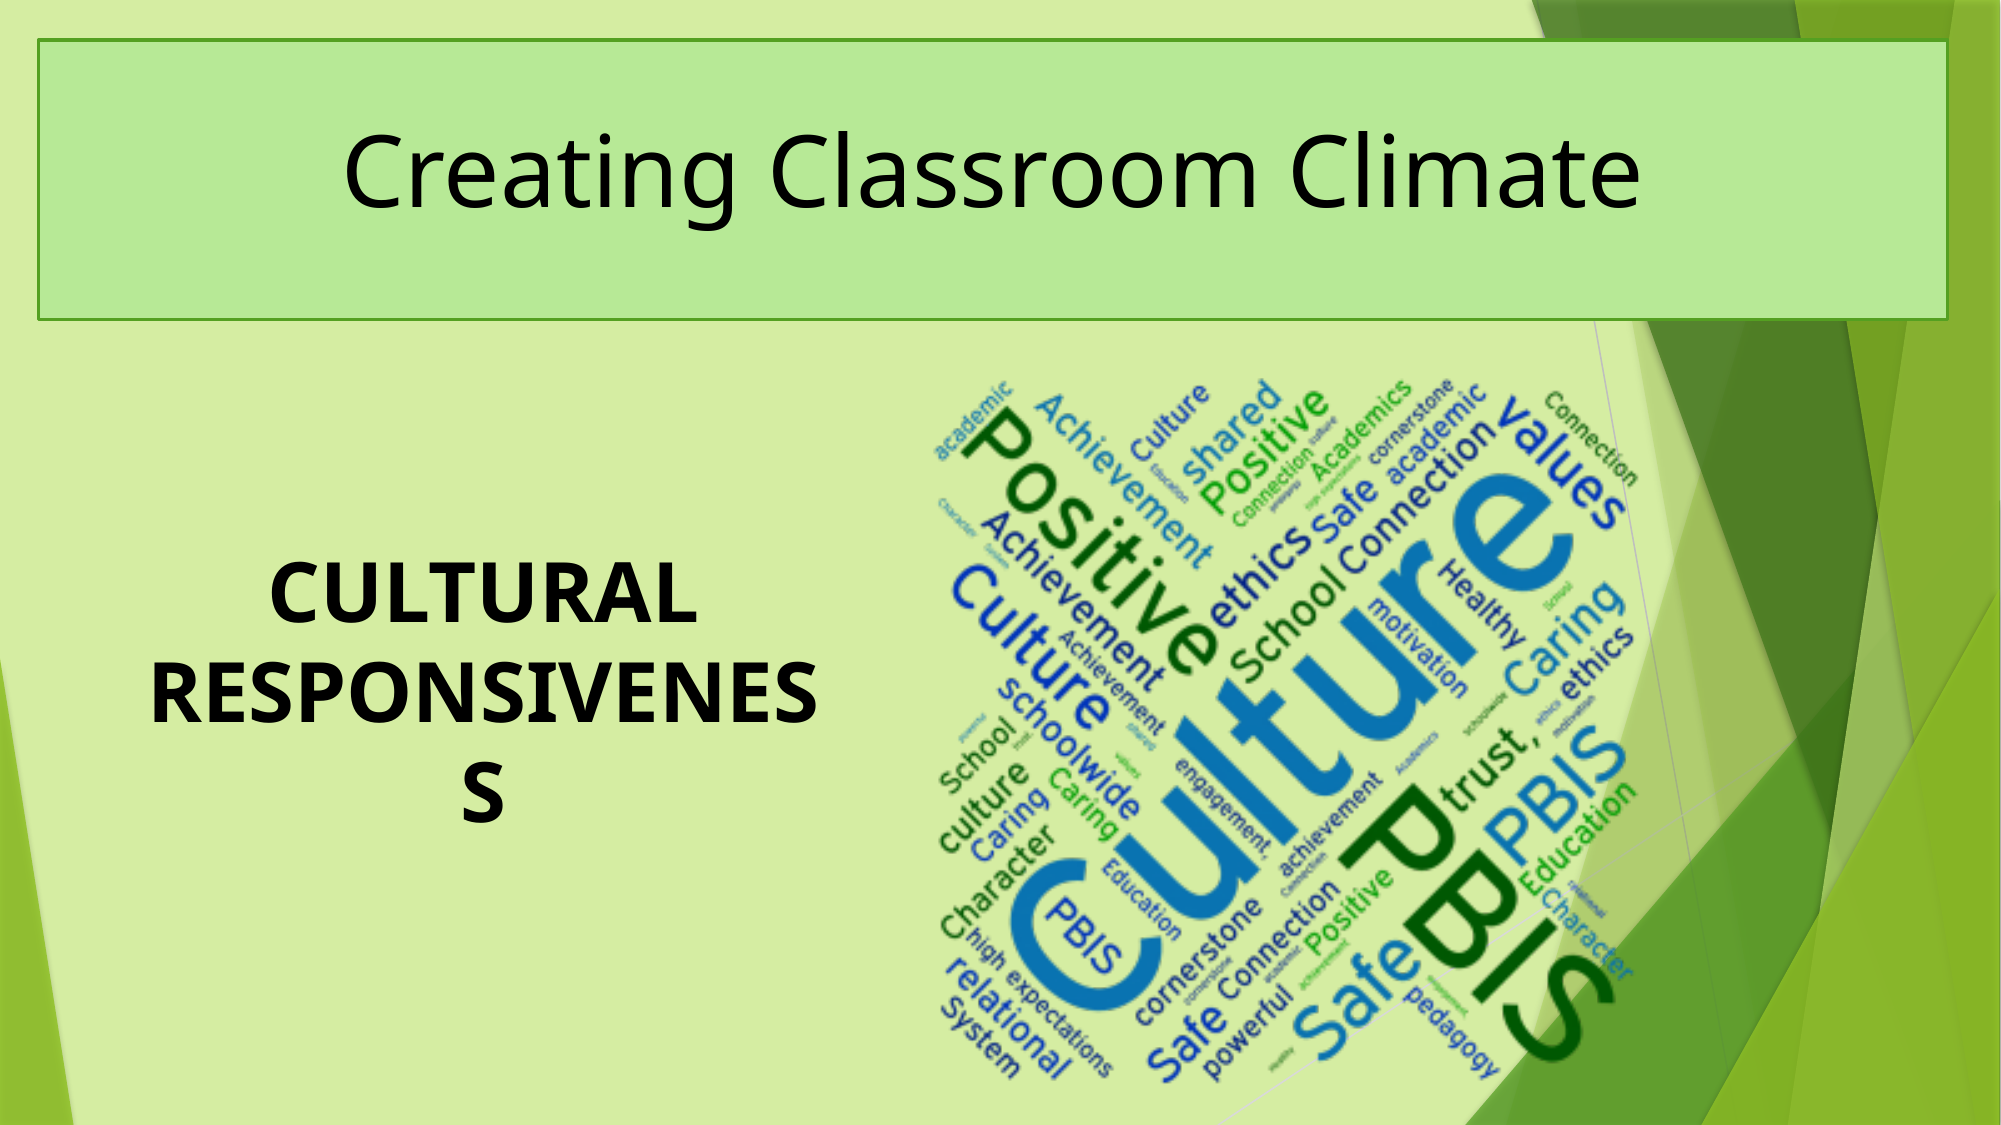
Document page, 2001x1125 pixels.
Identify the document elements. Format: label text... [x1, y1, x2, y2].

picture [912, 356, 1662, 1106]
title Creating Classroom Climate [37, 38, 1949, 321]
list CULTURAL RESPONSIVENESS [115, 531, 851, 816]
